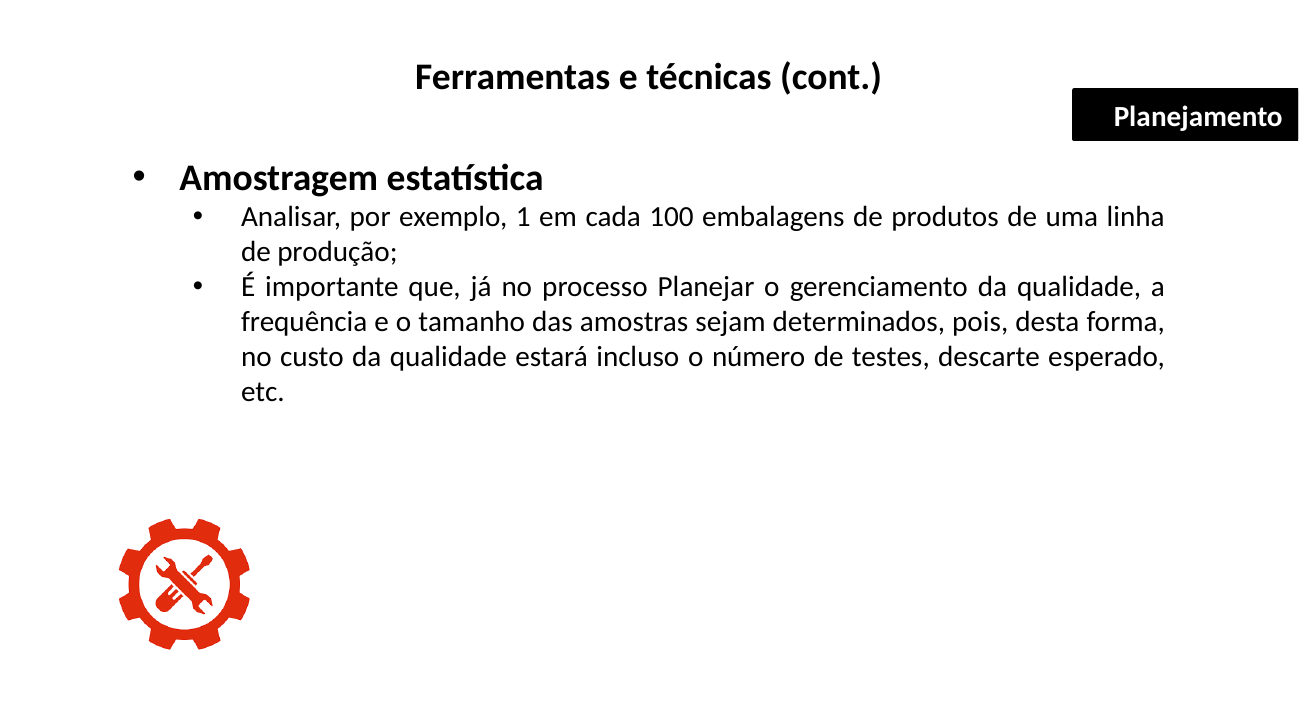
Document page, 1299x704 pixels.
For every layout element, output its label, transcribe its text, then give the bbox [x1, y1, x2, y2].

picture [117, 517, 251, 651]
text_box Planejamento [1074, 90, 1299, 140]
text_box Ferramentas e técnicas (cont.) [0, 44, 1299, 106]
text_box Amostragem estatística Analisar, por exemplo, 1 em cada 100 embalagens de produtos de uma linha de produção; É importante que, já no processo Planejar o gerenciamento da qualidade, a frequência e o tamanho das amostras sejam determinados, pois, desta forma, no custo da qualidade estará incluso o número de testes, descarte esperado, etc. [117, 145, 1181, 428]
